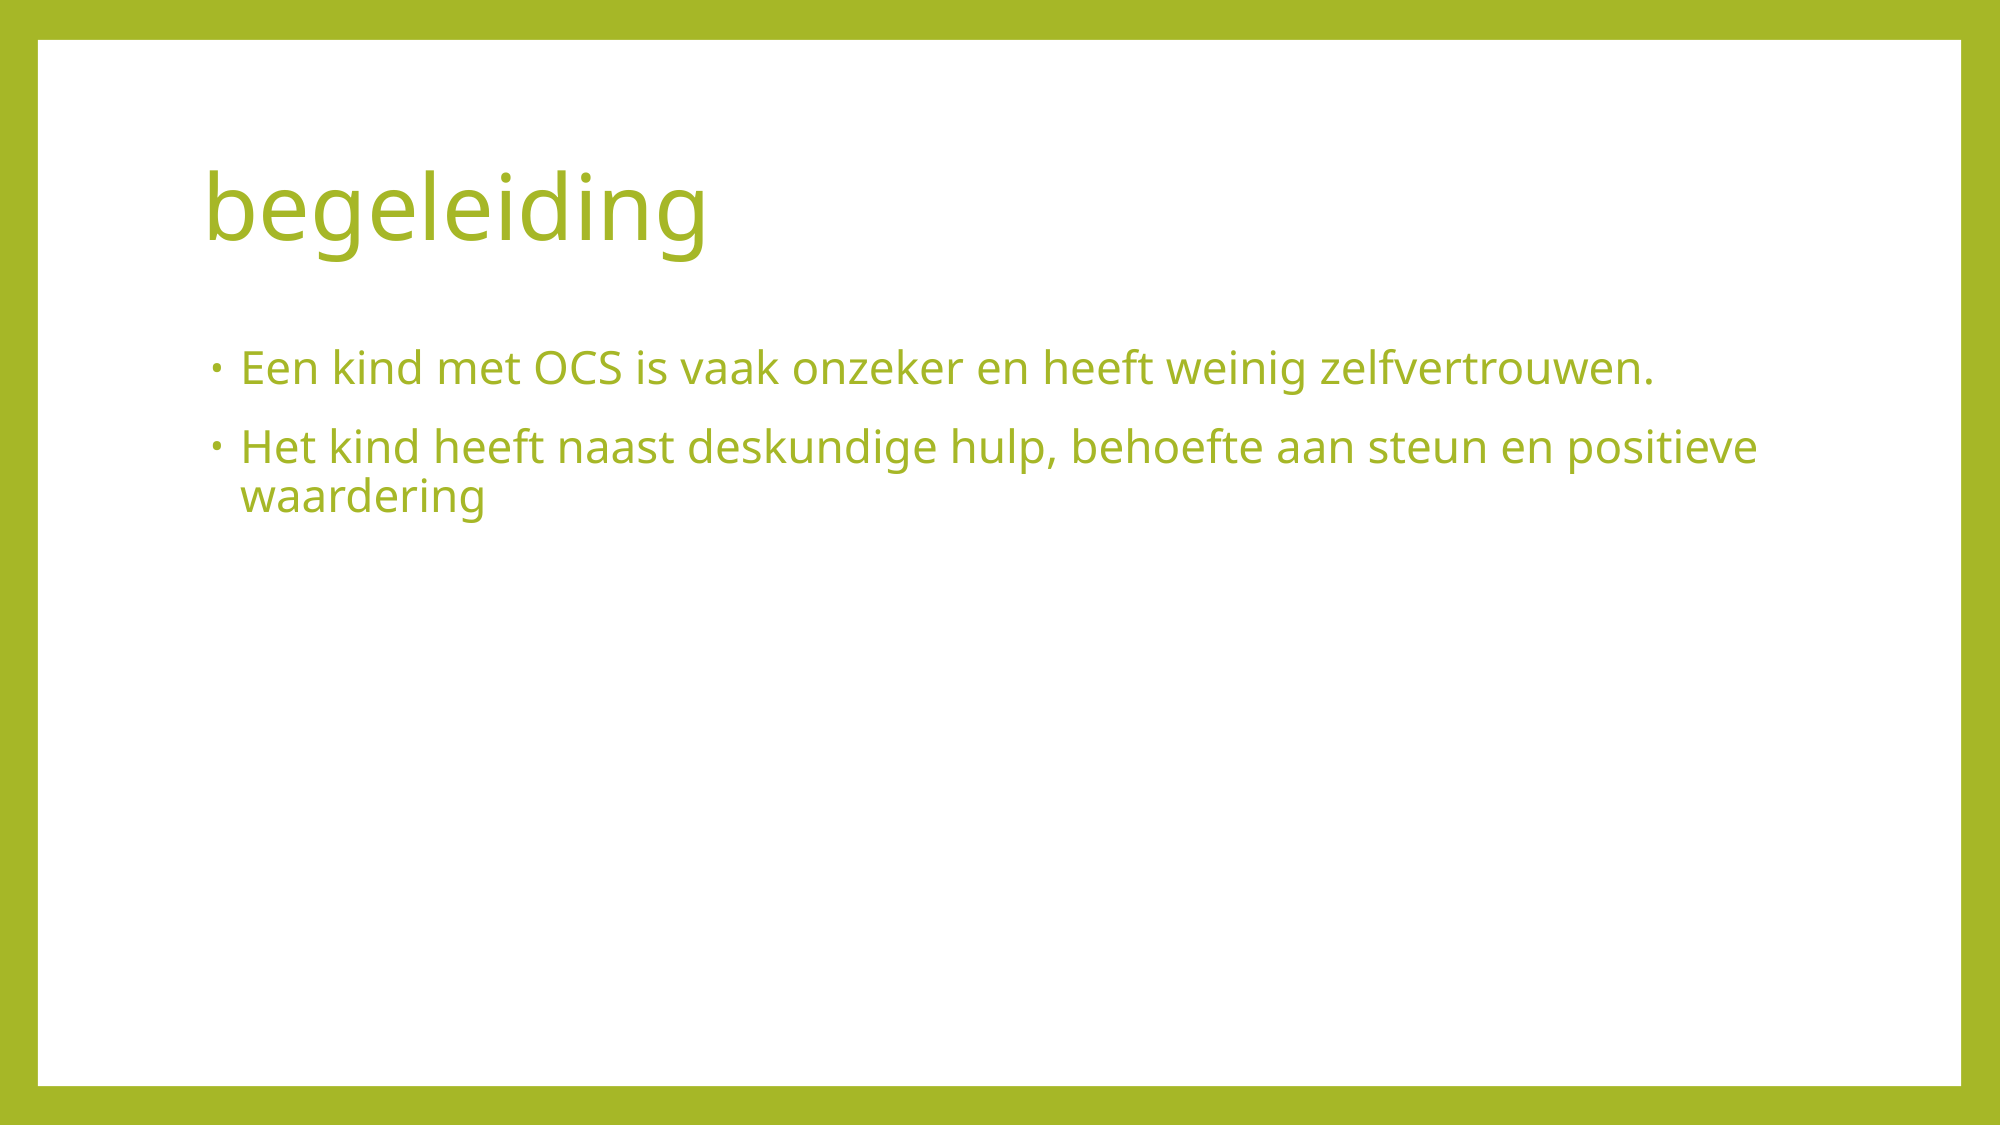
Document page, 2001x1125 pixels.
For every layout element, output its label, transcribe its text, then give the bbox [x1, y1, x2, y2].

title begeleiding [187, 99, 1808, 323]
list Een kind met OCS is vaak onzeker en heeft weinig zelfvertrouwen. Het kind heeft naast deskundige hulp, behoefte aan steun en positieve waardering [187, 337, 1808, 1000]
